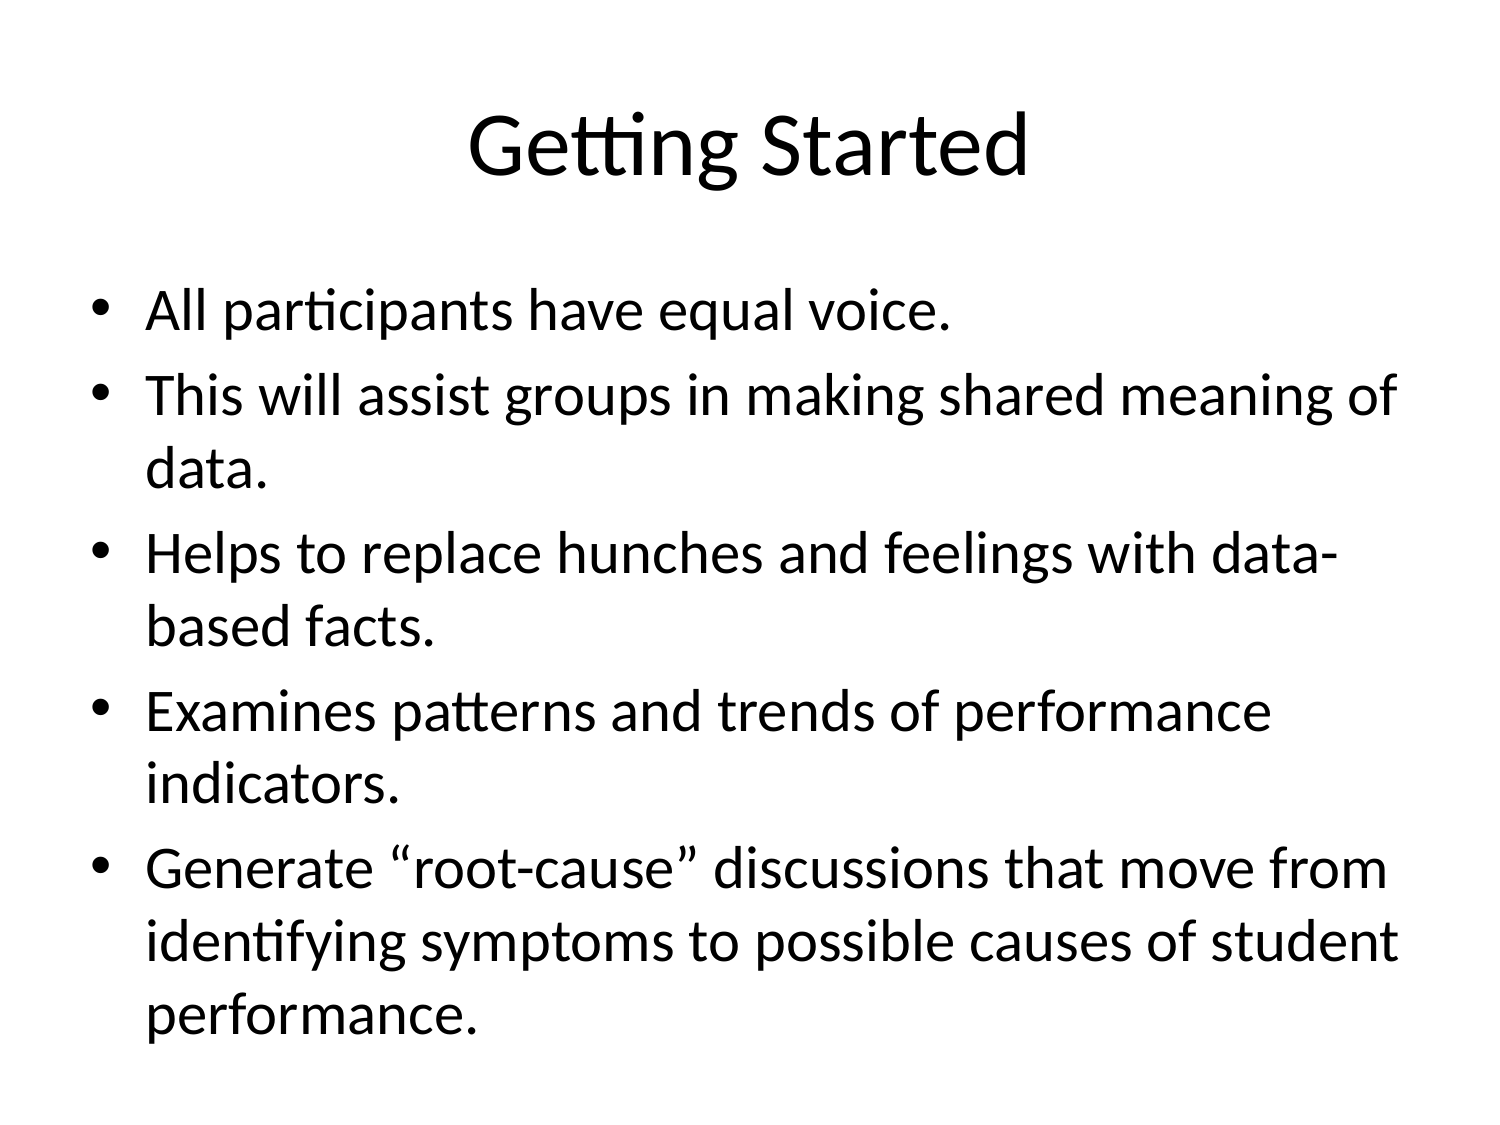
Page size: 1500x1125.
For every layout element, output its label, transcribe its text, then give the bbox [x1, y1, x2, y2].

title Getting Started [75, 45, 1425, 233]
list All participants have equal voice. This will assist groups in making shared meaning of data. Helps to replace hunches and feelings with data-based facts. Examines patterns and trends of performance indicators. Generate “root-cause” discussions that move from identifying symptoms to possible causes of student performance. [75, 262, 1425, 1060]
